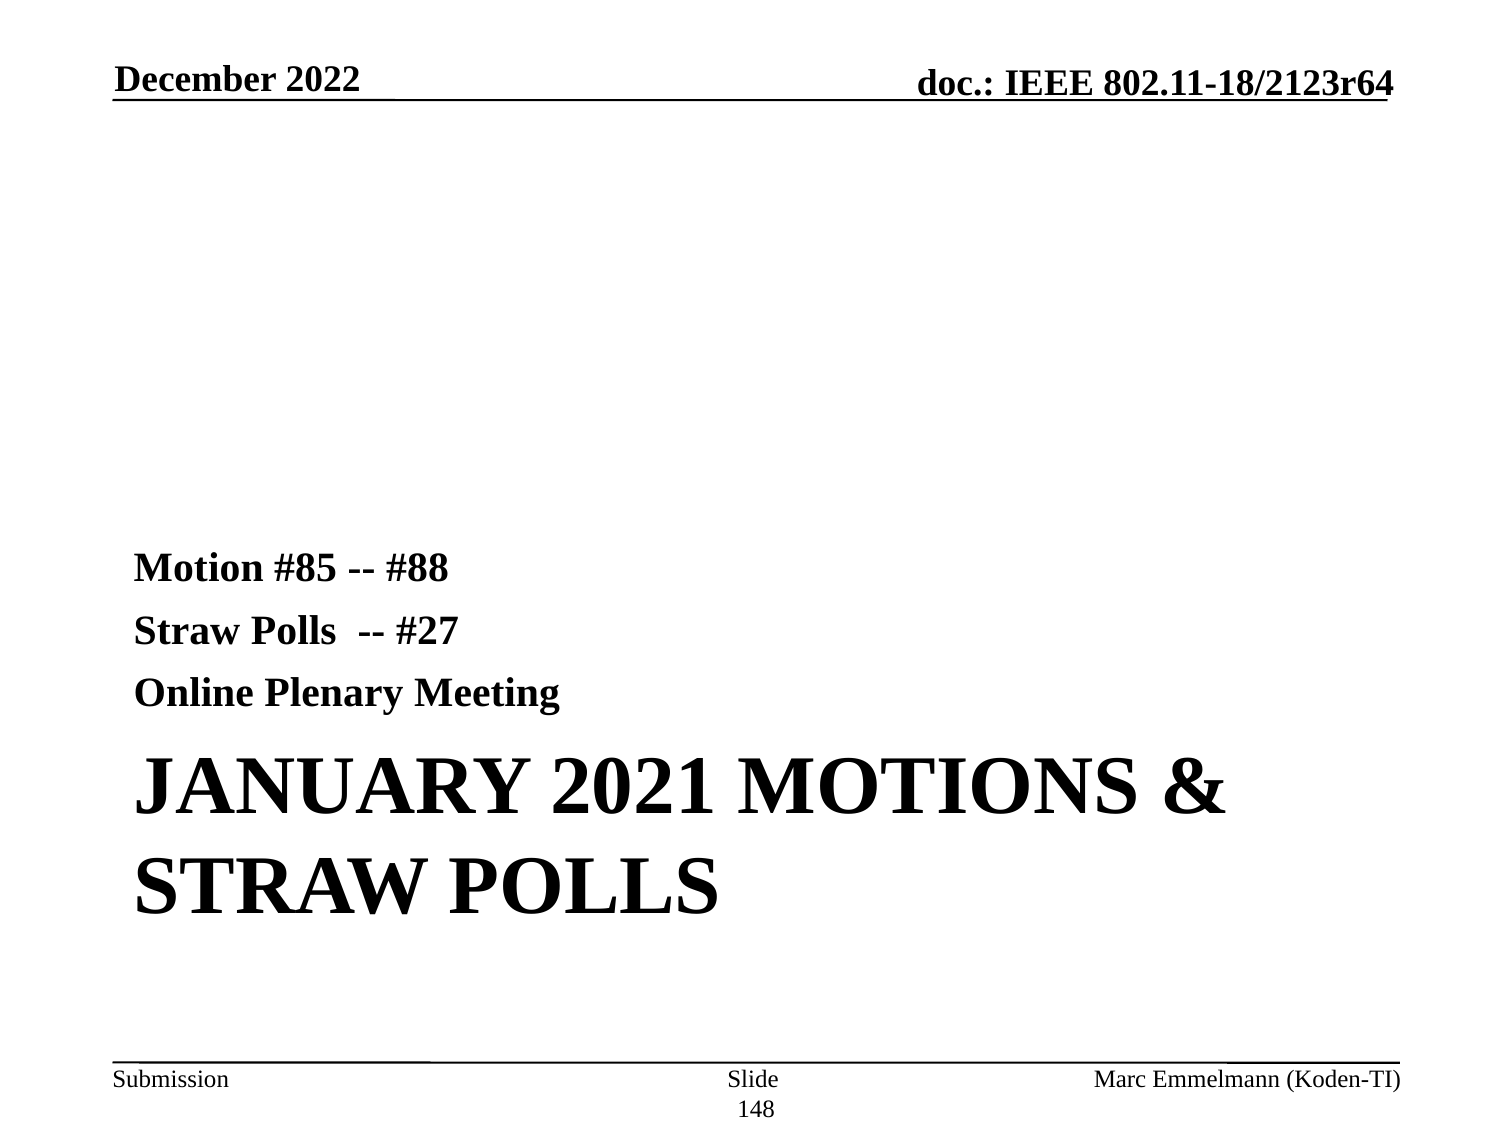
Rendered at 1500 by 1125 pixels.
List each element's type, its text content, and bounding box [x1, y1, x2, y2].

title January 2021 Motions & Straw Polls [118, 724, 1394, 947]
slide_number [114, 54, 423, 100]
slide_number Slide 148 [712, 1061, 800, 1123]
list Motion #85 -- #88 Straw Polls -- #27 Online Plenary Meeting [118, 476, 1394, 724]
footer Marc Emmelmann (Koden-TI) [878, 1061, 1402, 1093]
